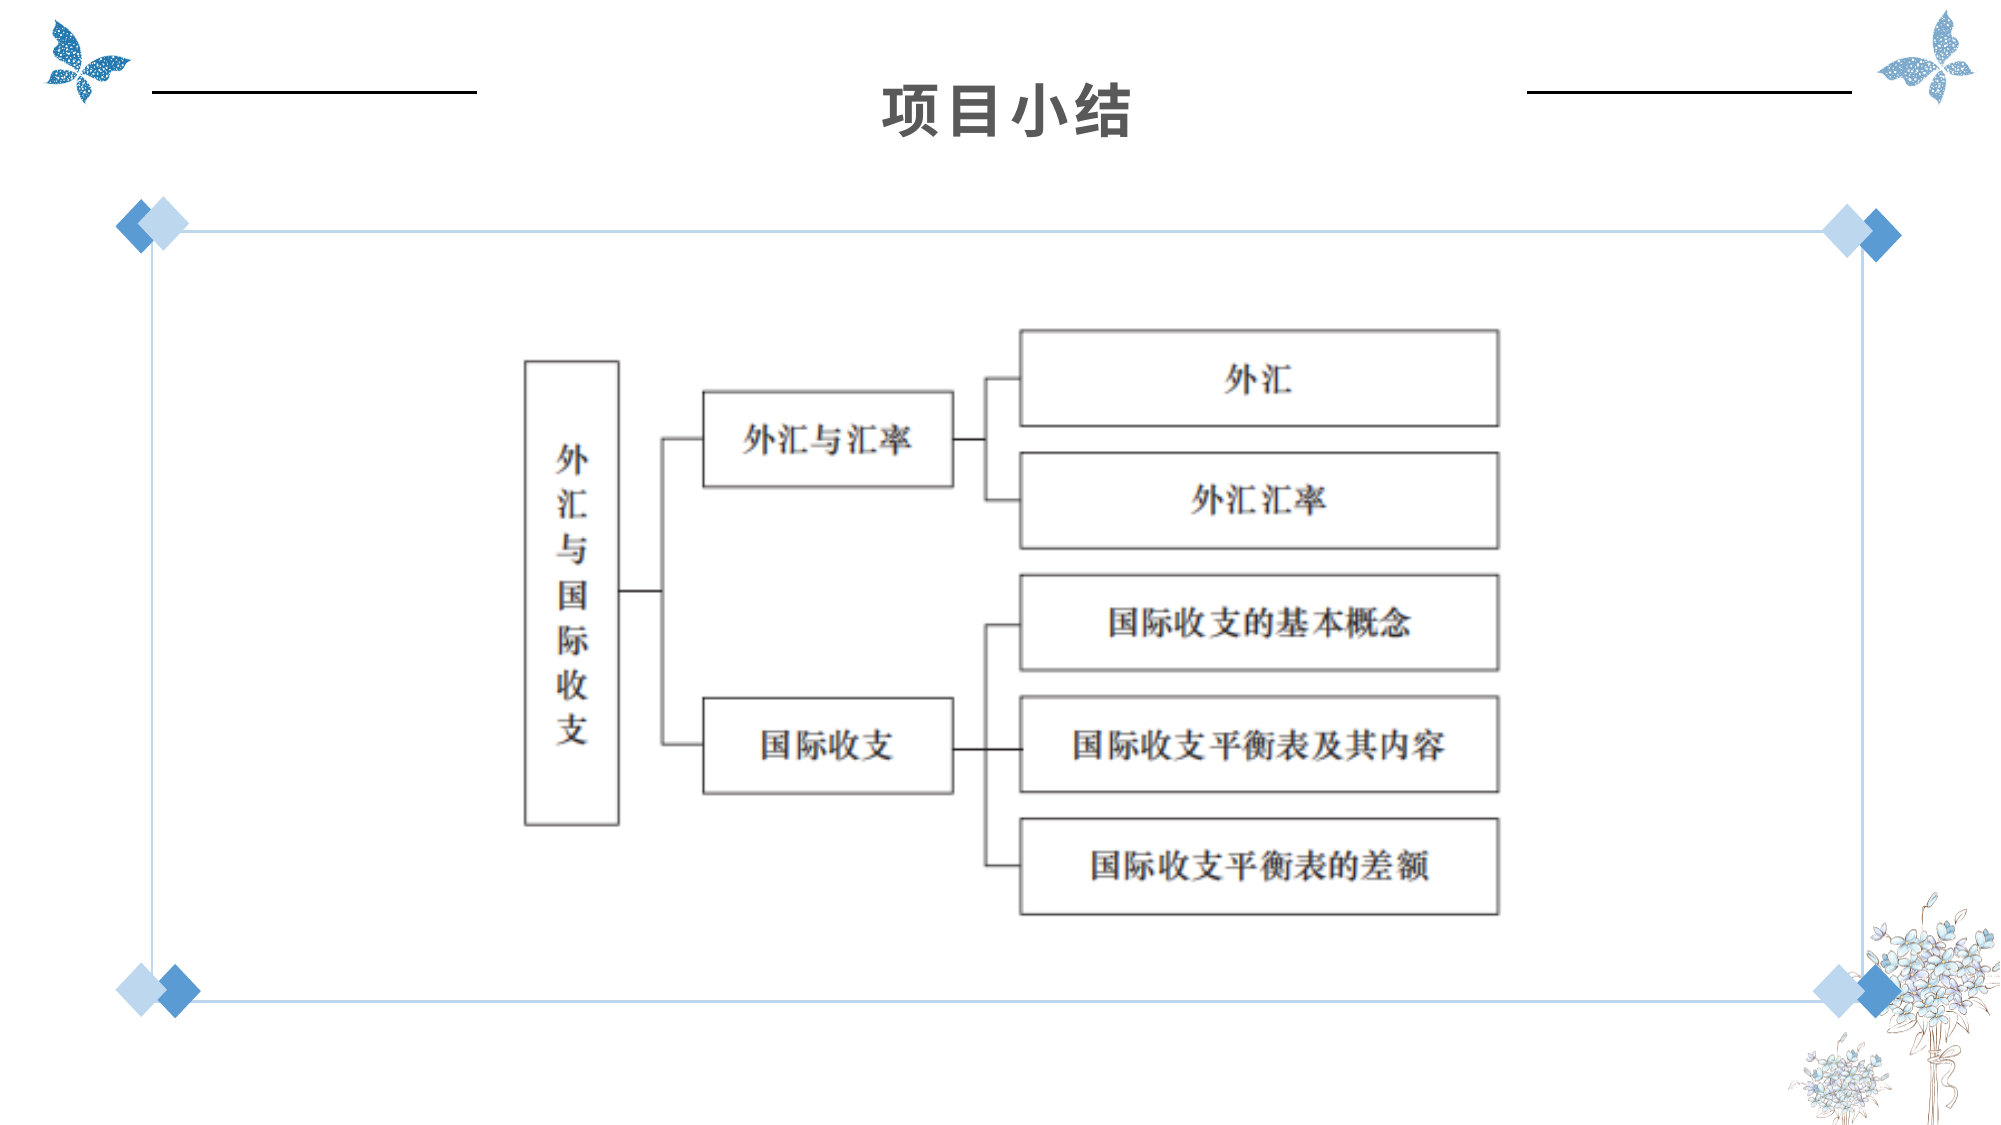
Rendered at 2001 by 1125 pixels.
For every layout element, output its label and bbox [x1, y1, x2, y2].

picture [480, 314, 1519, 943]
text_box [115, 196, 1902, 1019]
text_box [151, 66, 1852, 153]
picture [1788, 892, 2000, 1125]
